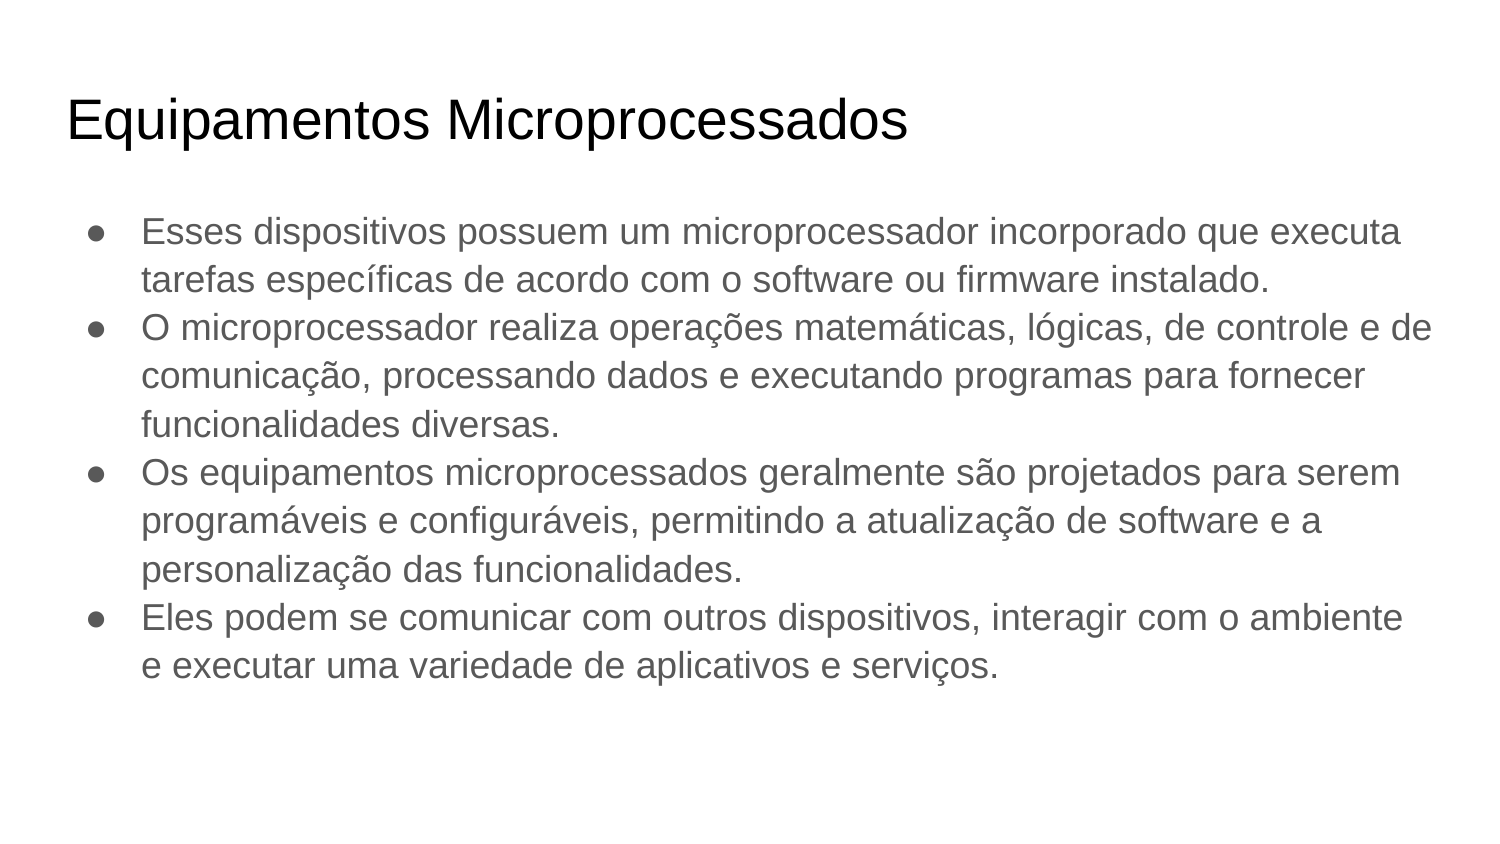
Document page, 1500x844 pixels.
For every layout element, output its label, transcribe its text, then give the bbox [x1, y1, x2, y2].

list Esses dispositivos possuem um microprocessador incorporado que executa tarefas específicas de acordo com o software ou firmware instalado. O microprocessador realiza operações matemáticas, lógicas, de controle e de comunicação, processando dados e executando programas para fornecer funcionalidades diversas. Os equipamentos microprocessados geralmente são projetados para serem programáveis e configuráveis, permitindo a atualização de software e a personalização das funcionalidades. Eles podem se comunicar com outros dispositivos, interagir com o ambiente e executar uma variedade de aplicativos e serviços. [51, 189, 1449, 750]
title Equipamentos Microprocessados [51, 72, 1449, 167]
